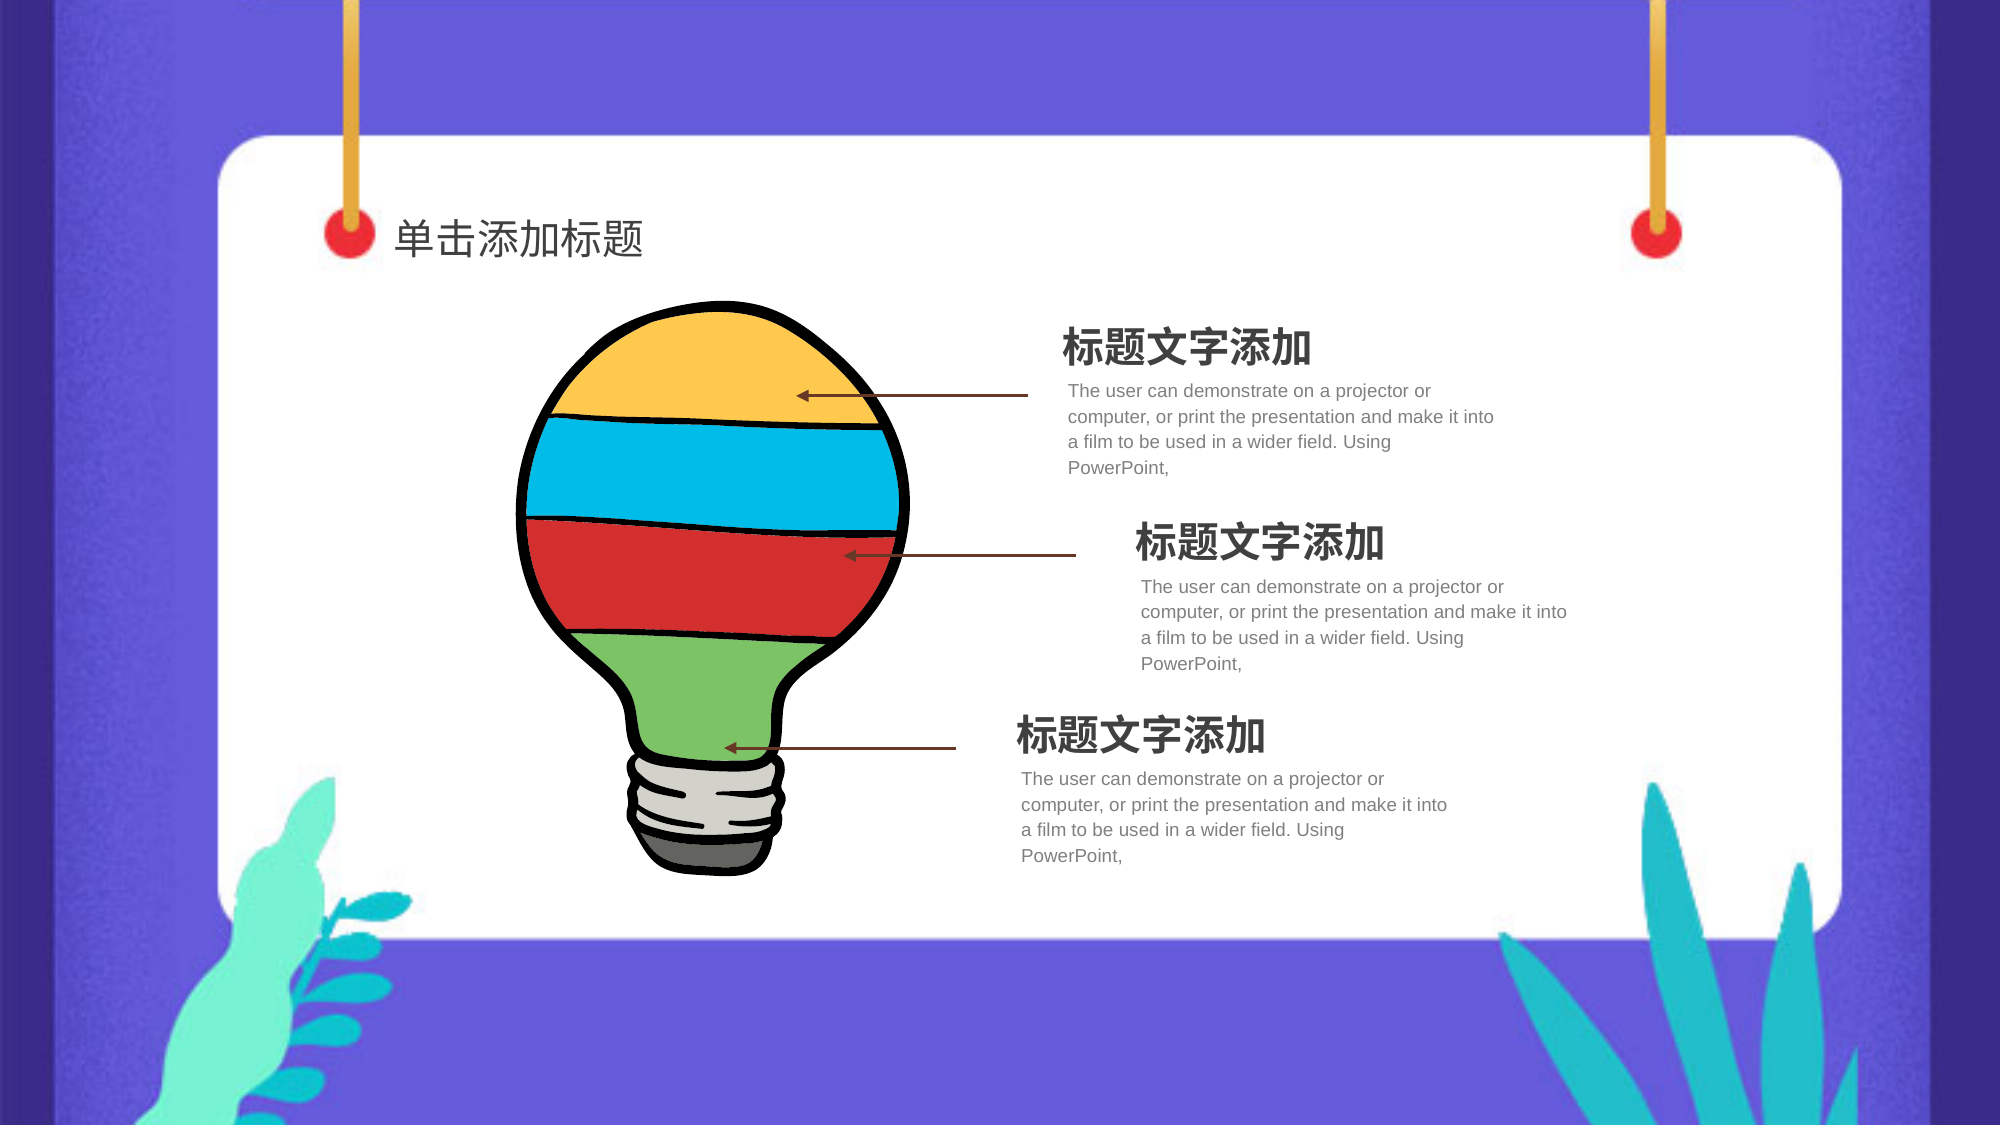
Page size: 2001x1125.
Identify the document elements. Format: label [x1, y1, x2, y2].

picture [0, 0, 2000, 1125]
text_box [1048, 303, 1621, 459]
text_box [1120, 498, 1694, 655]
text_box [511, 298, 917, 878]
text_box [1001, 691, 1574, 847]
